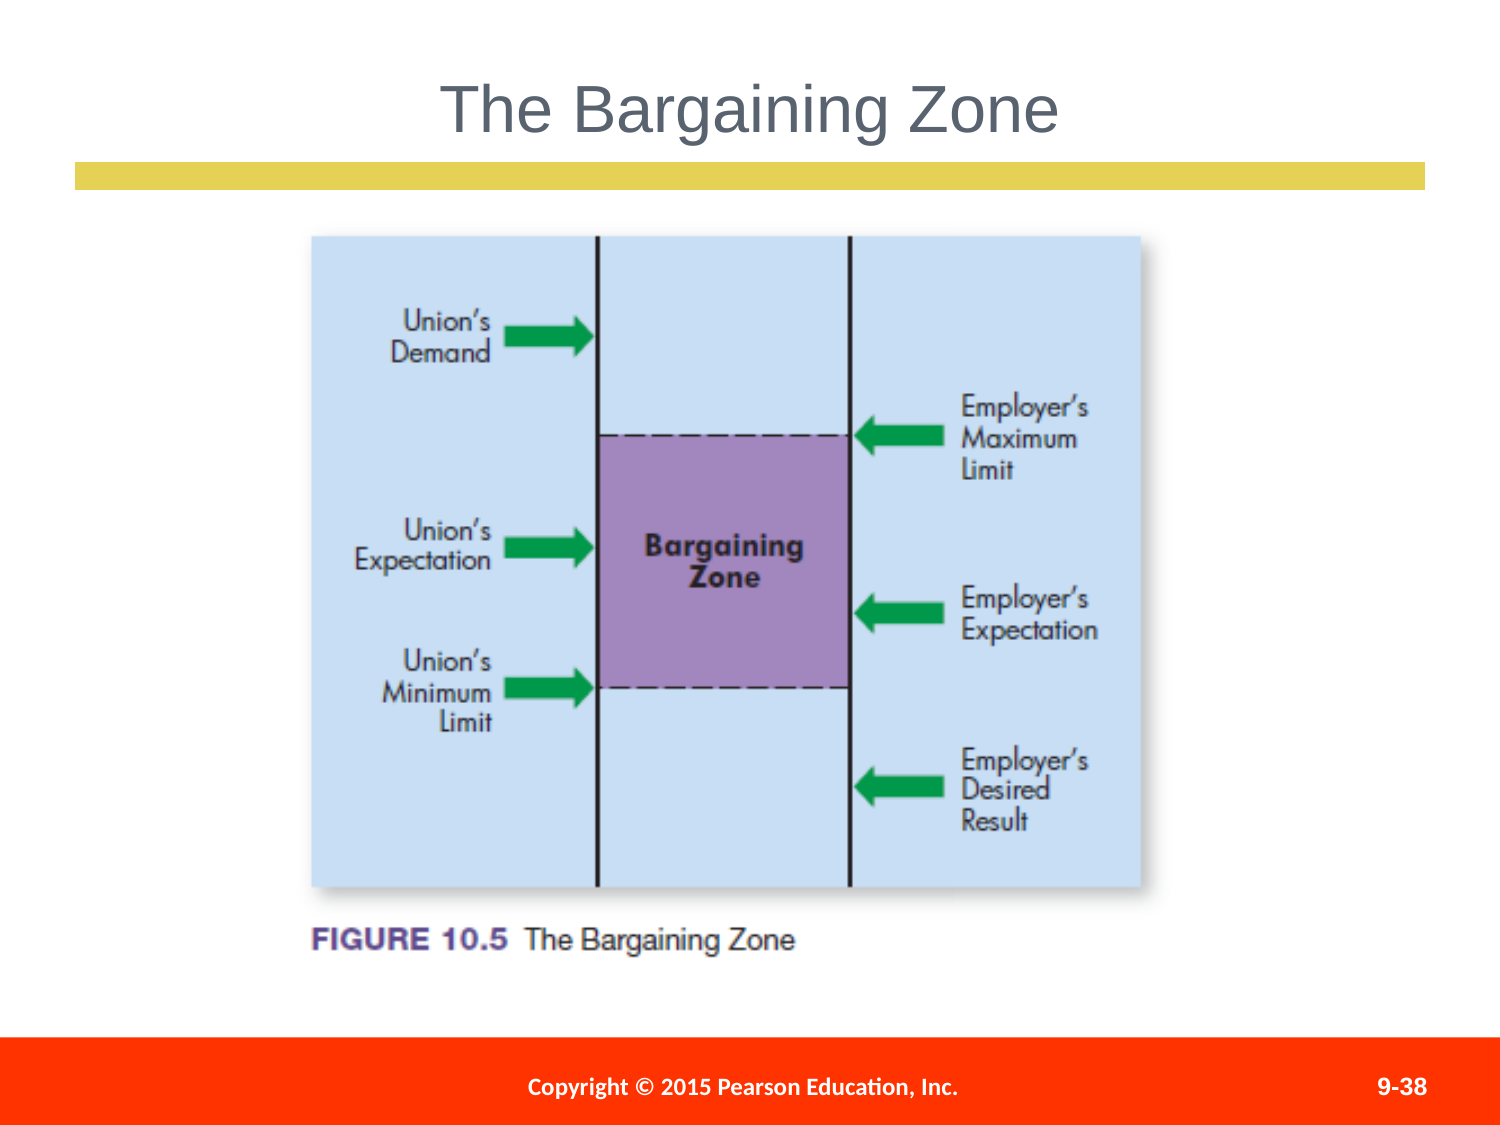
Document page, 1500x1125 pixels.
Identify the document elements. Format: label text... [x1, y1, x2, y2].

title The Bargaining Zone [74, 12, 1426, 201]
picture [267, 220, 1201, 1026]
